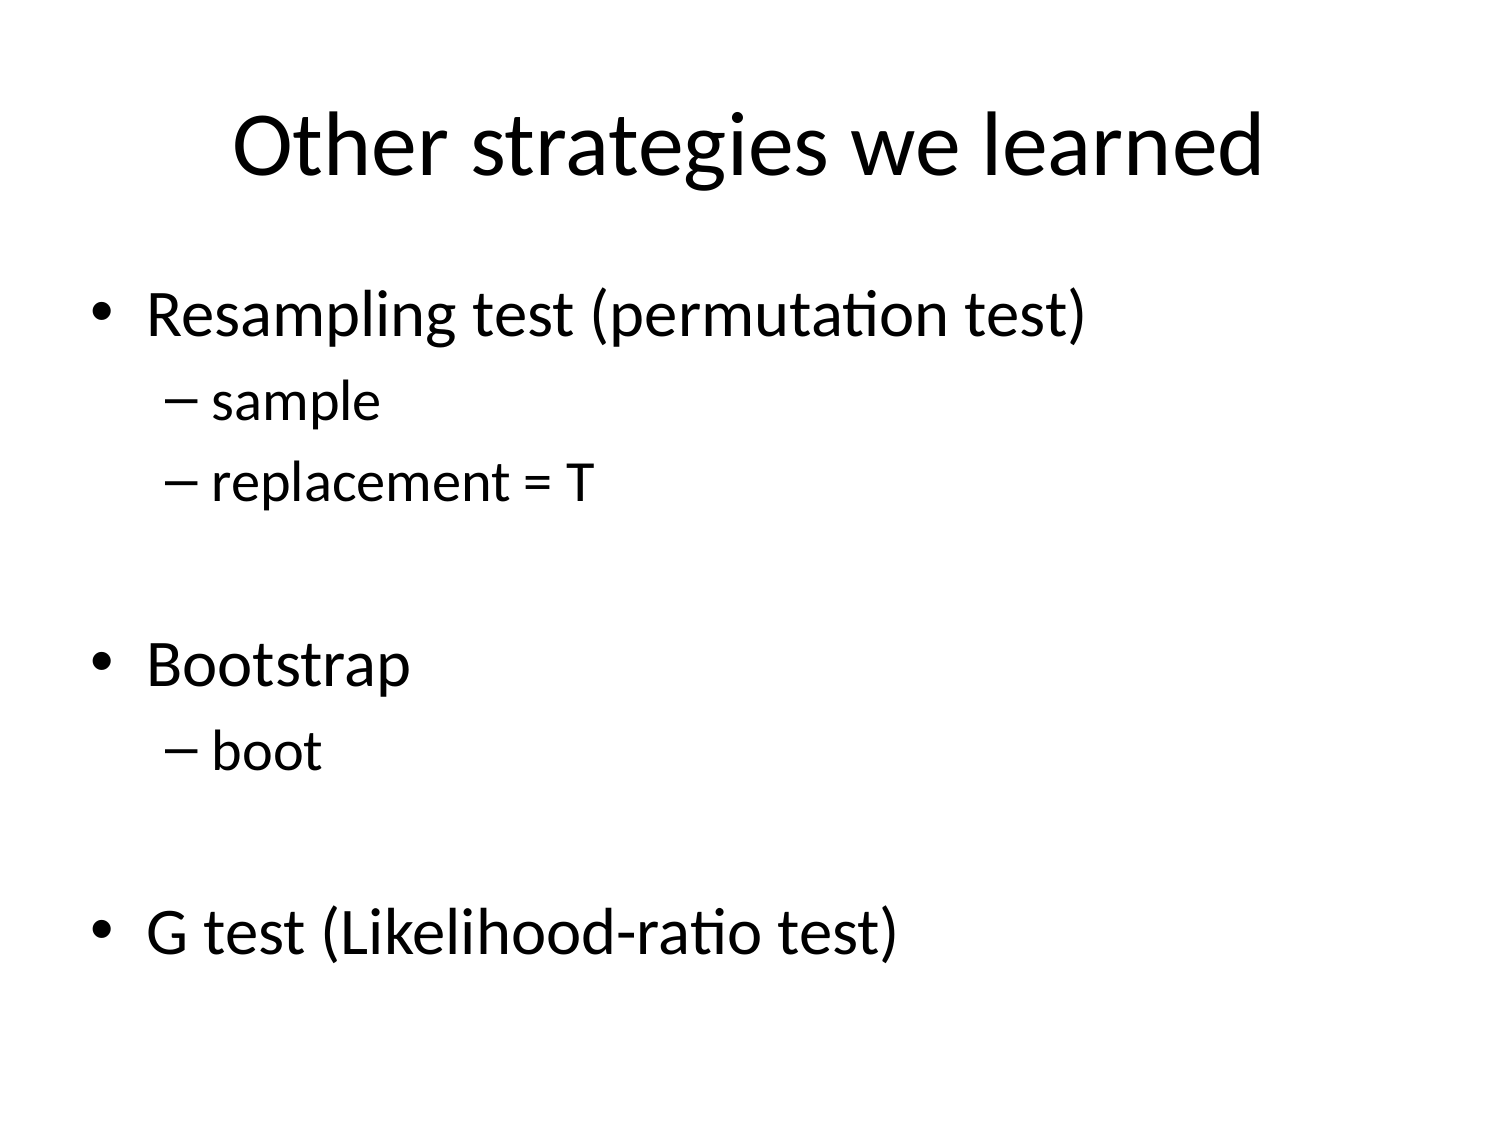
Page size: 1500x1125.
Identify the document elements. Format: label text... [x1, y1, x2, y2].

title Other strategies we learned [75, 45, 1425, 233]
list Resampling test (permutation test) sample replacement = T Bootstrap boot G test (Likelihood-ratio test) [75, 262, 1425, 1005]
